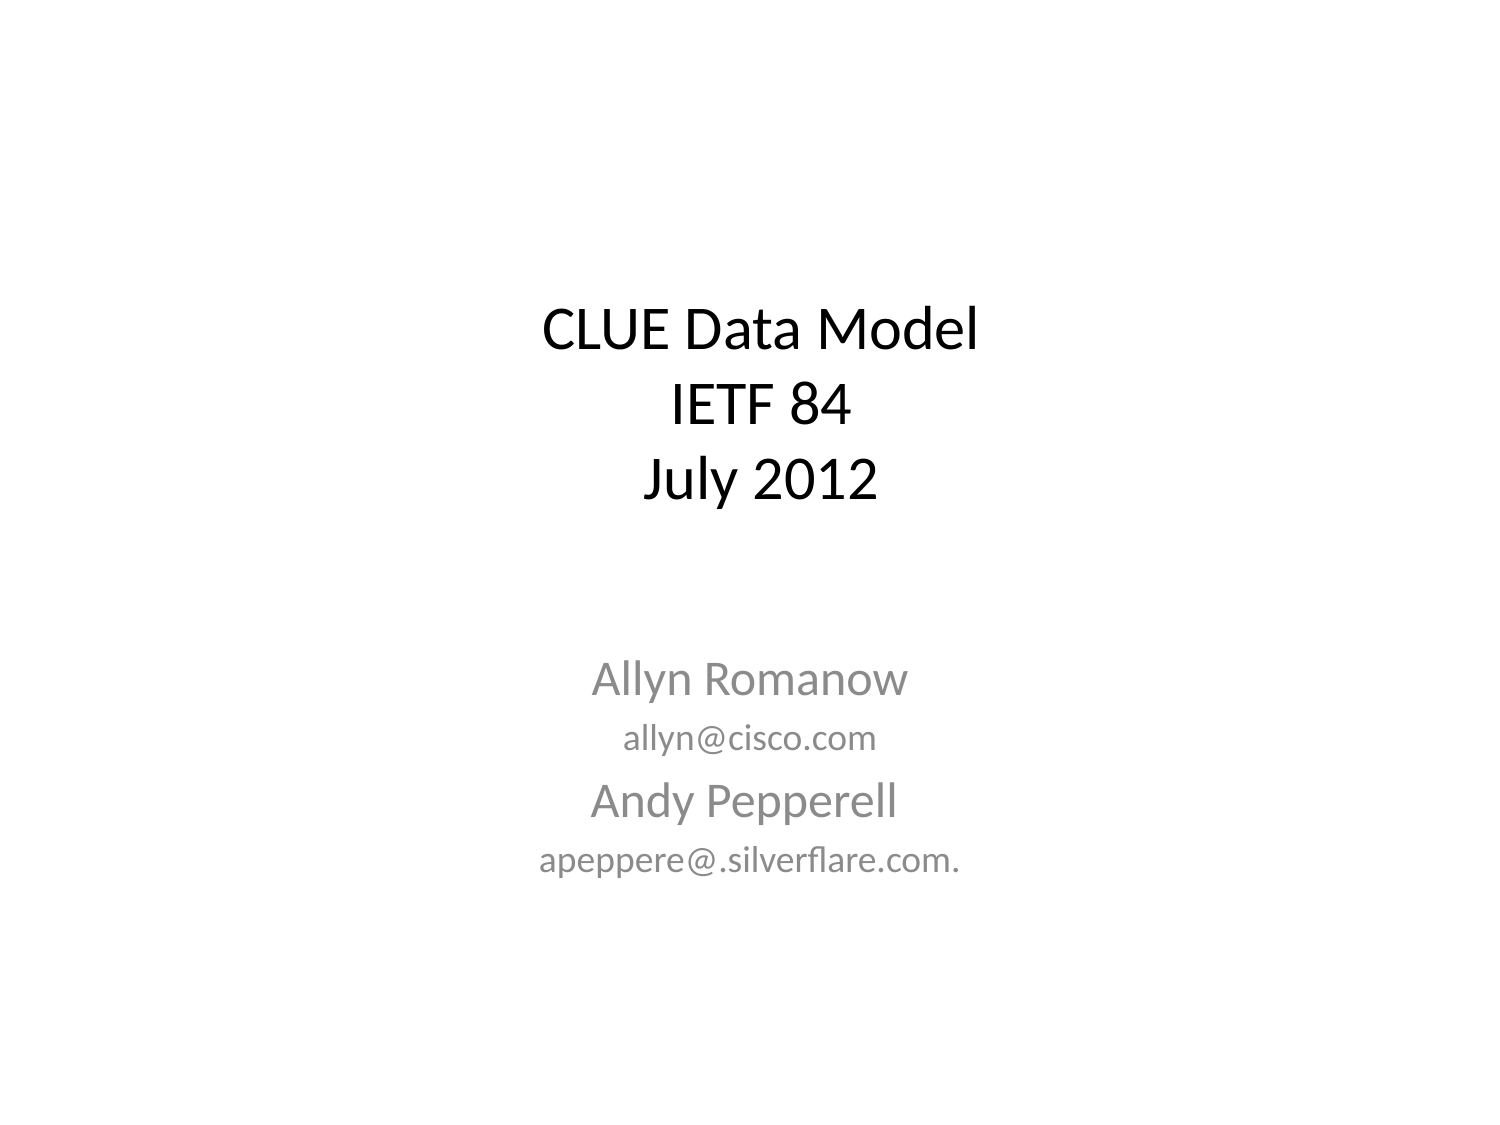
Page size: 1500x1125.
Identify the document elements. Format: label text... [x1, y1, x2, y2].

title CLUE Data Model IETF 84 July 2012 [123, 278, 1399, 521]
subtitle Allyn Romanow allyn@cisco.com Andy Pepperell apeppere@.silverflare.com. [225, 637, 1275, 925]
